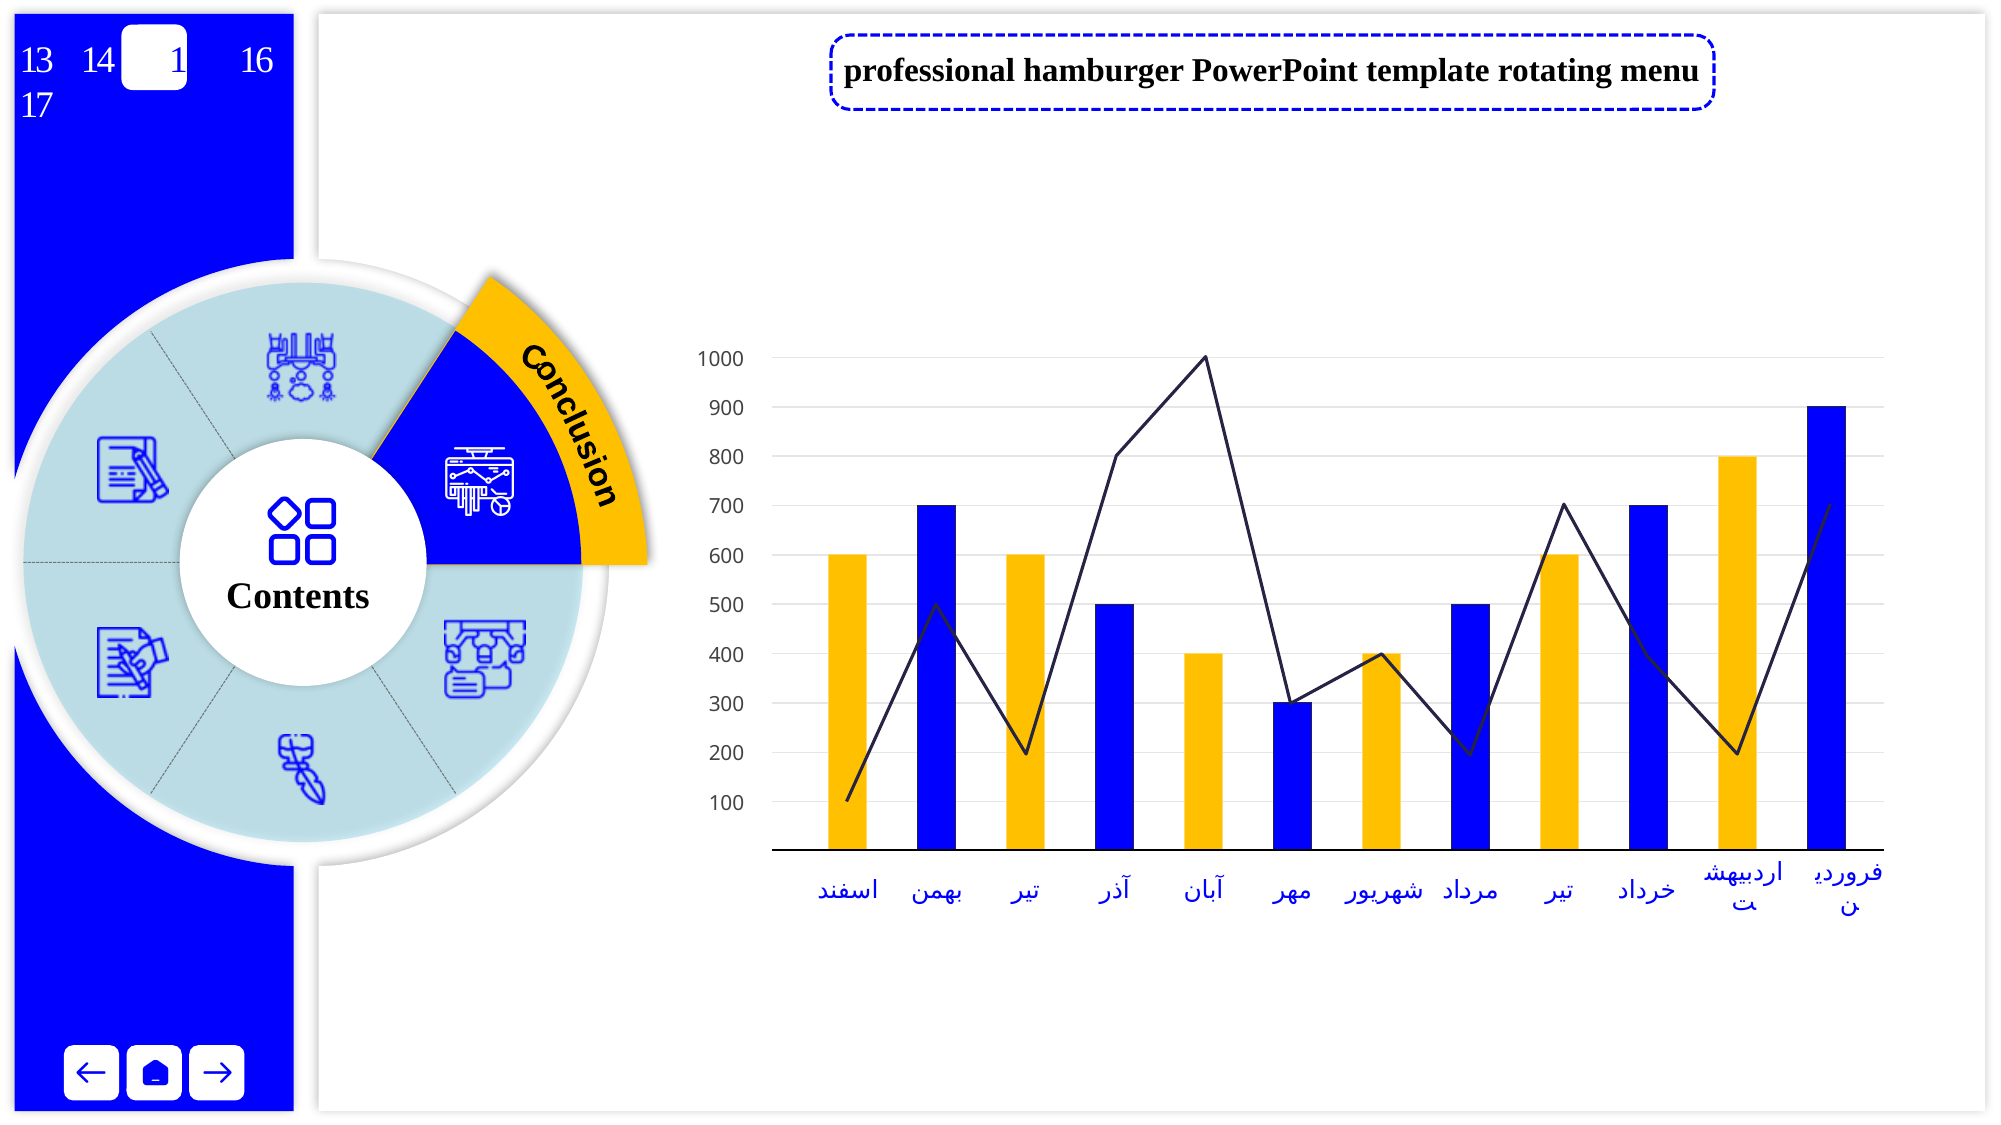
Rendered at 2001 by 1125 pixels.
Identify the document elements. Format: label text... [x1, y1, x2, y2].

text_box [23, 282, 583, 843]
picture [140, 1056, 171, 1088]
text_box professional hamburger PowerPoint template rotating menu [829, 41, 1829, 96]
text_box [667, 336, 1908, 913]
picture [264, 493, 341, 570]
text_box [830, 96, 1715, 111]
text_box 13 14 15 16 17 [4, 27, 304, 88]
text_box [485, 275, 500, 282]
text_box [583, 369, 649, 567]
picture [75, 1057, 107, 1088]
picture [443, 446, 515, 517]
text_box [834, 33, 1711, 41]
picture [202, 1056, 233, 1088]
